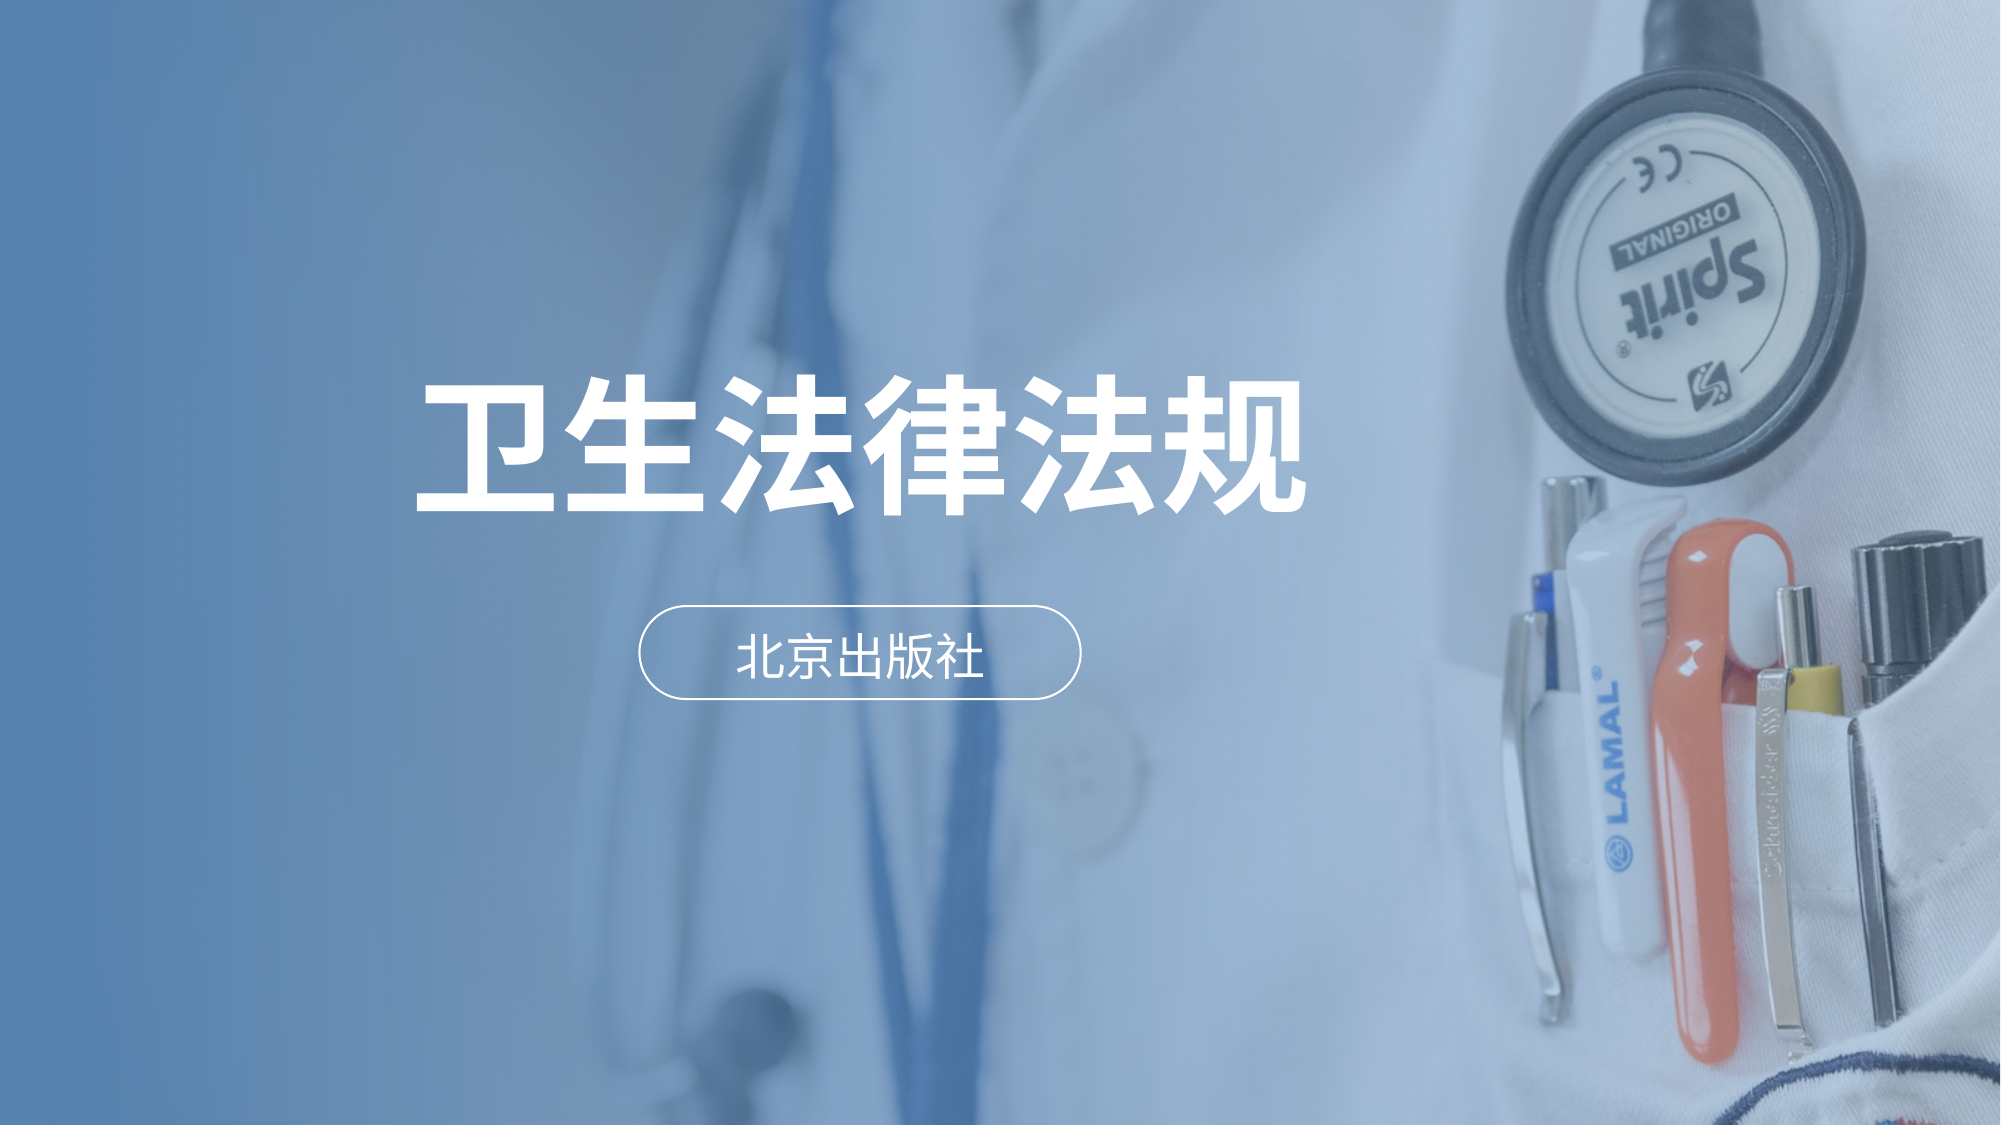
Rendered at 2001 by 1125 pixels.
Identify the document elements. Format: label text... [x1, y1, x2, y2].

text_box 卫生法律法规 [354, 255, 1385, 540]
picture [0, 0, 2001, 1125]
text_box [639, 606, 1081, 700]
